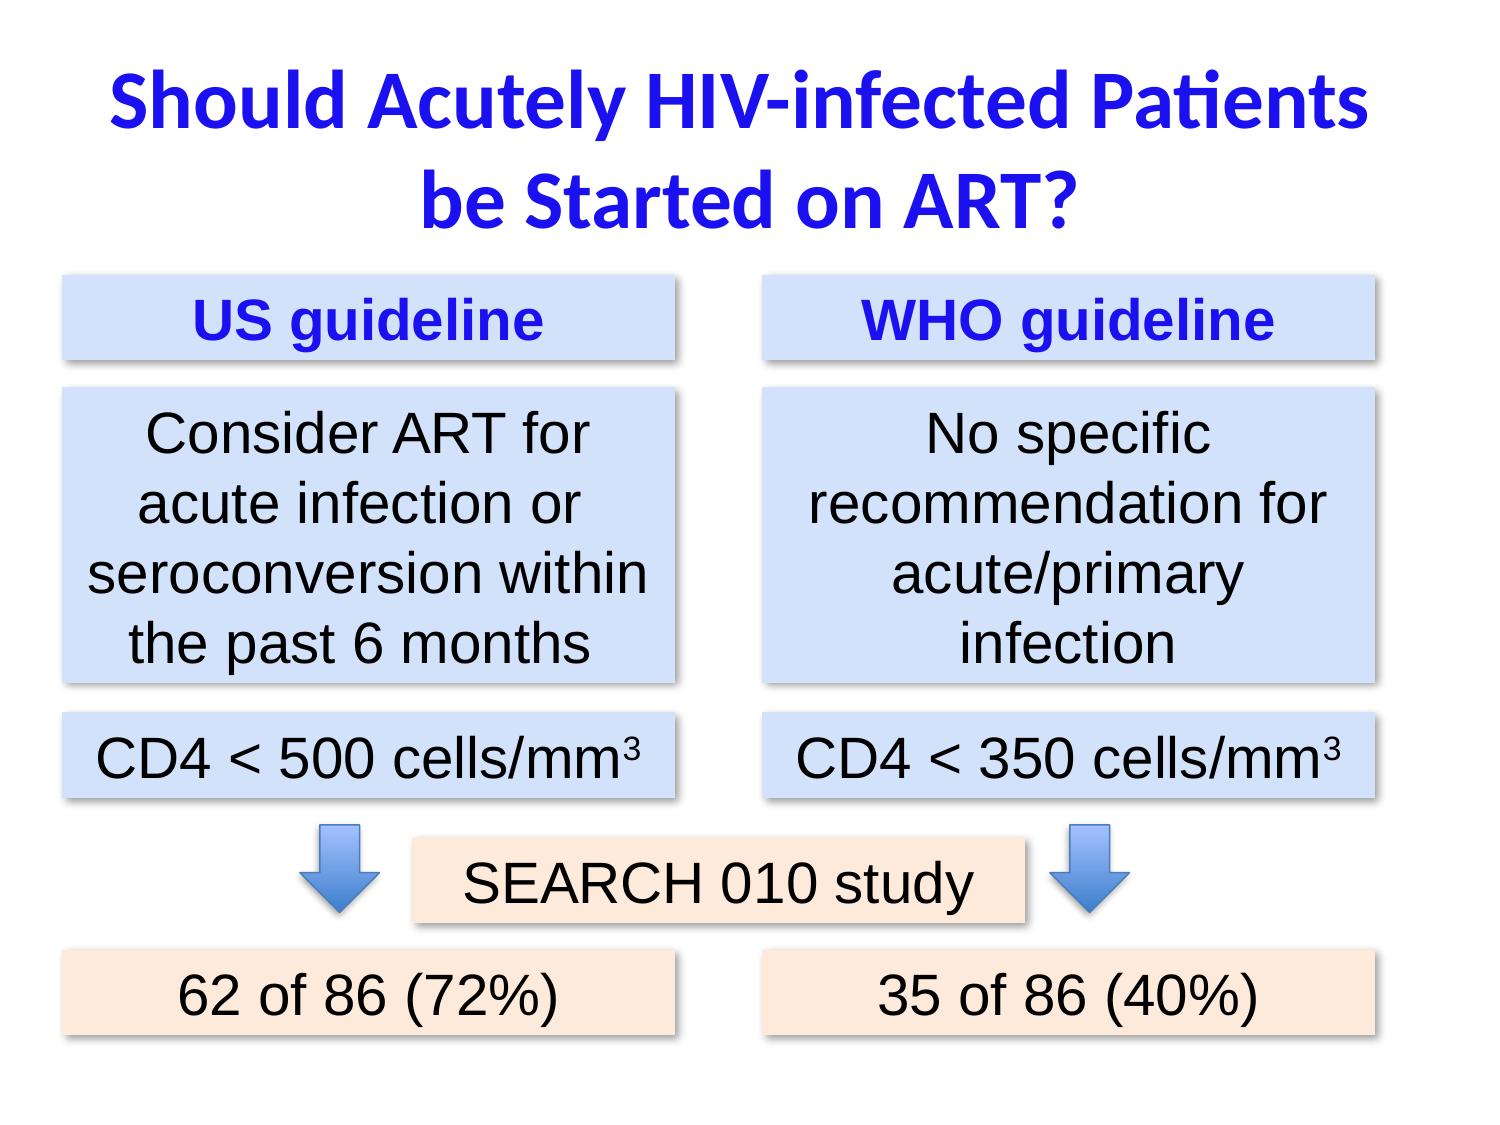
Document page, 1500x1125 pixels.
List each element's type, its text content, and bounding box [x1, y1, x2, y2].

text_box 35 of 86 (40%) [762, 950, 1375, 1035]
title Should Acutely HIV-infected Patients be Started on ART? [0, 37, 1500, 225]
text_box Consider ART for acute infection or seroconversion within the past 6 months [62, 387, 675, 683]
text_box US guideline [62, 275, 675, 360]
text_box CD4 < 500 cells/mm3 [62, 712, 675, 798]
text_box [1049, 824, 1131, 914]
text_box CD4 < 350 cells/mm3 [762, 712, 1375, 798]
text_box No specific recommendation for acute/primary infection [762, 387, 1375, 683]
text_box WHO guideline [762, 275, 1375, 360]
text_box 62 of 86 (72%) [62, 950, 675, 1035]
text_box [299, 824, 381, 914]
text_box SEARCH 010 study [412, 837, 1025, 923]
